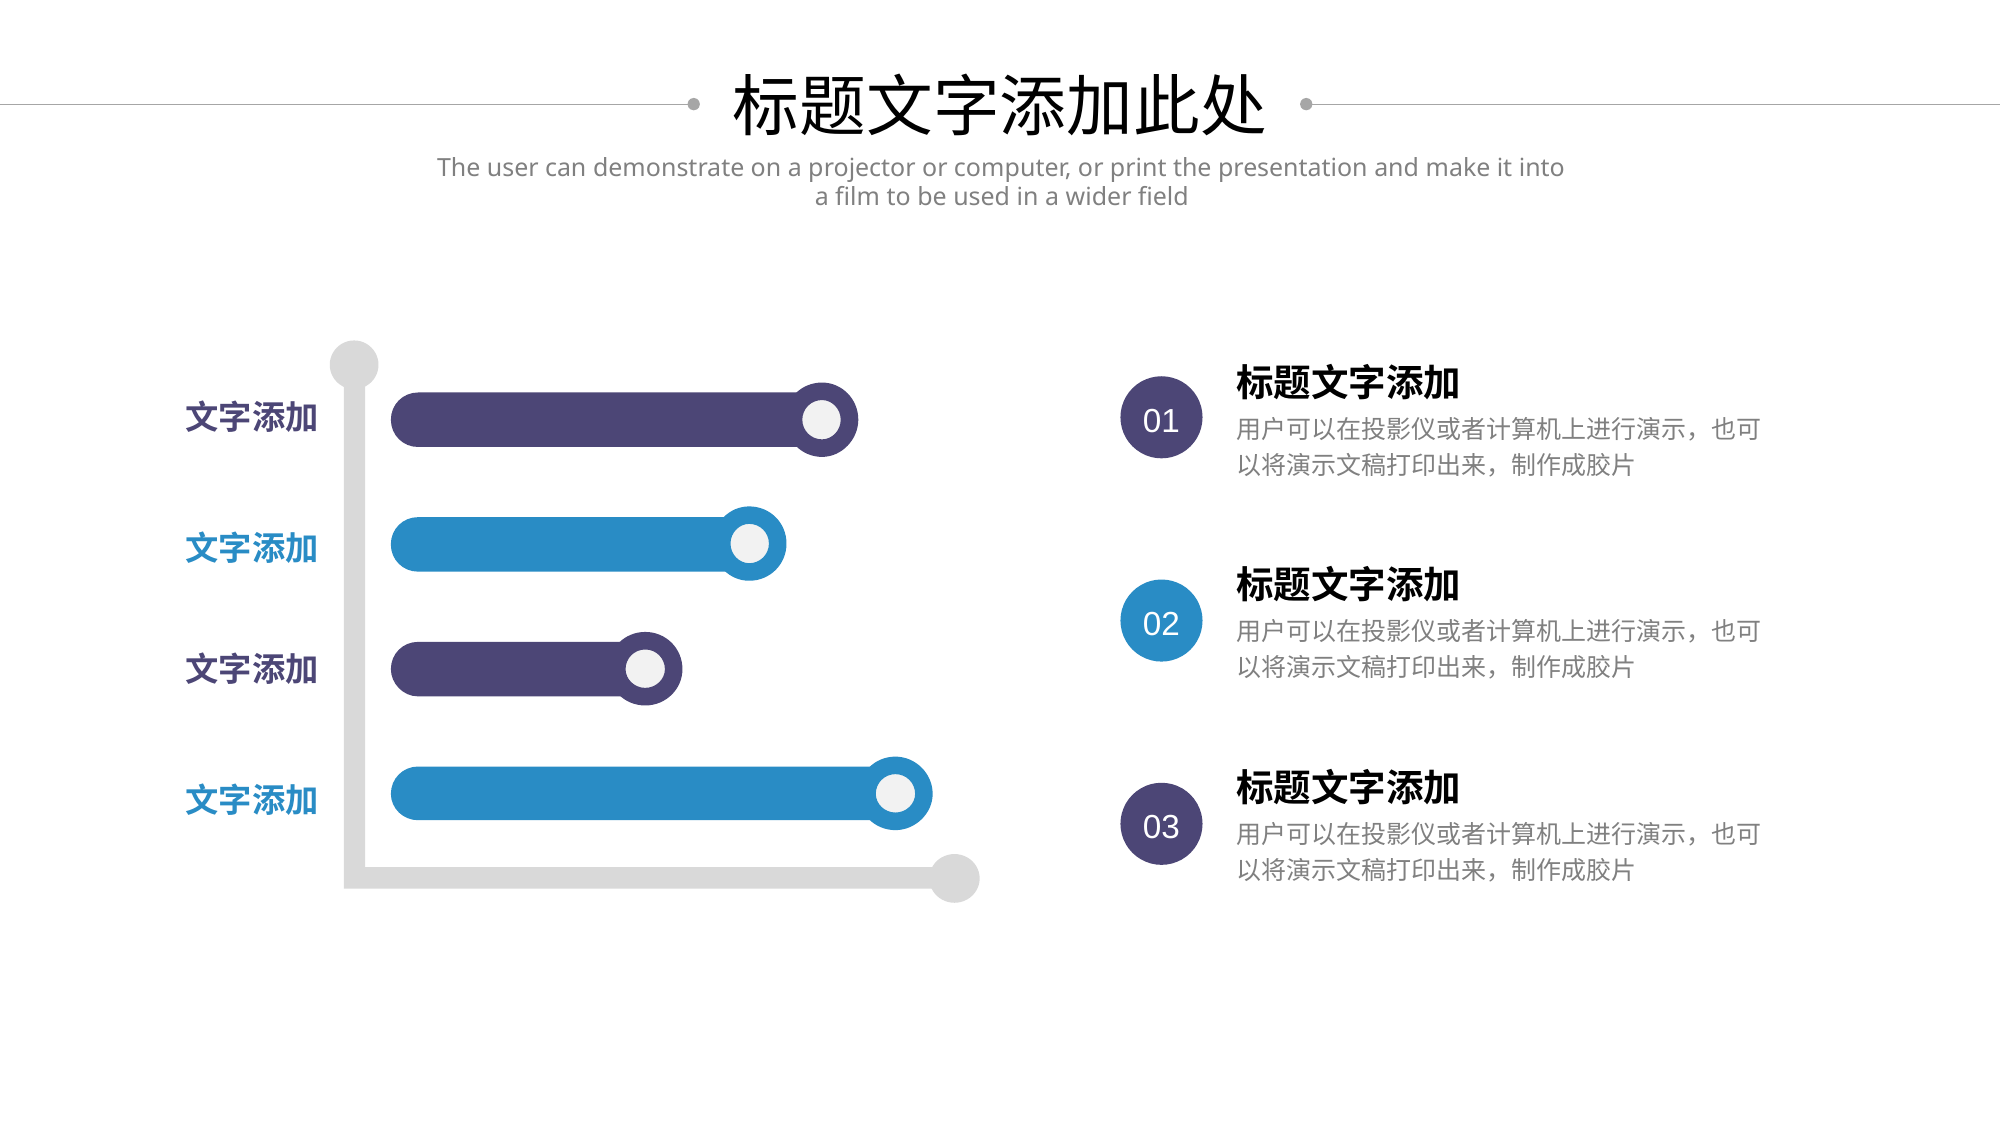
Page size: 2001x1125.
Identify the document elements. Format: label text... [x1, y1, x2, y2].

text_box 标题文字添加此处 [718, 56, 1282, 143]
text_box 文字添加 [165, 632, 329, 695]
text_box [1221, 342, 1777, 489]
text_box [1221, 544, 1777, 690]
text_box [1221, 747, 1777, 893]
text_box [1120, 579, 1203, 662]
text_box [329, 340, 980, 903]
text_box The user can demonstrate on a projector or computer, or print the presentation and make it into a film to be used in a wider field [412, 143, 1592, 219]
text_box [1120, 782, 1203, 865]
text_box 文字添加 [165, 763, 329, 827]
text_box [1120, 376, 1203, 459]
text_box 文字添加 [165, 380, 329, 444]
text_box 文字添加 [165, 512, 329, 575]
